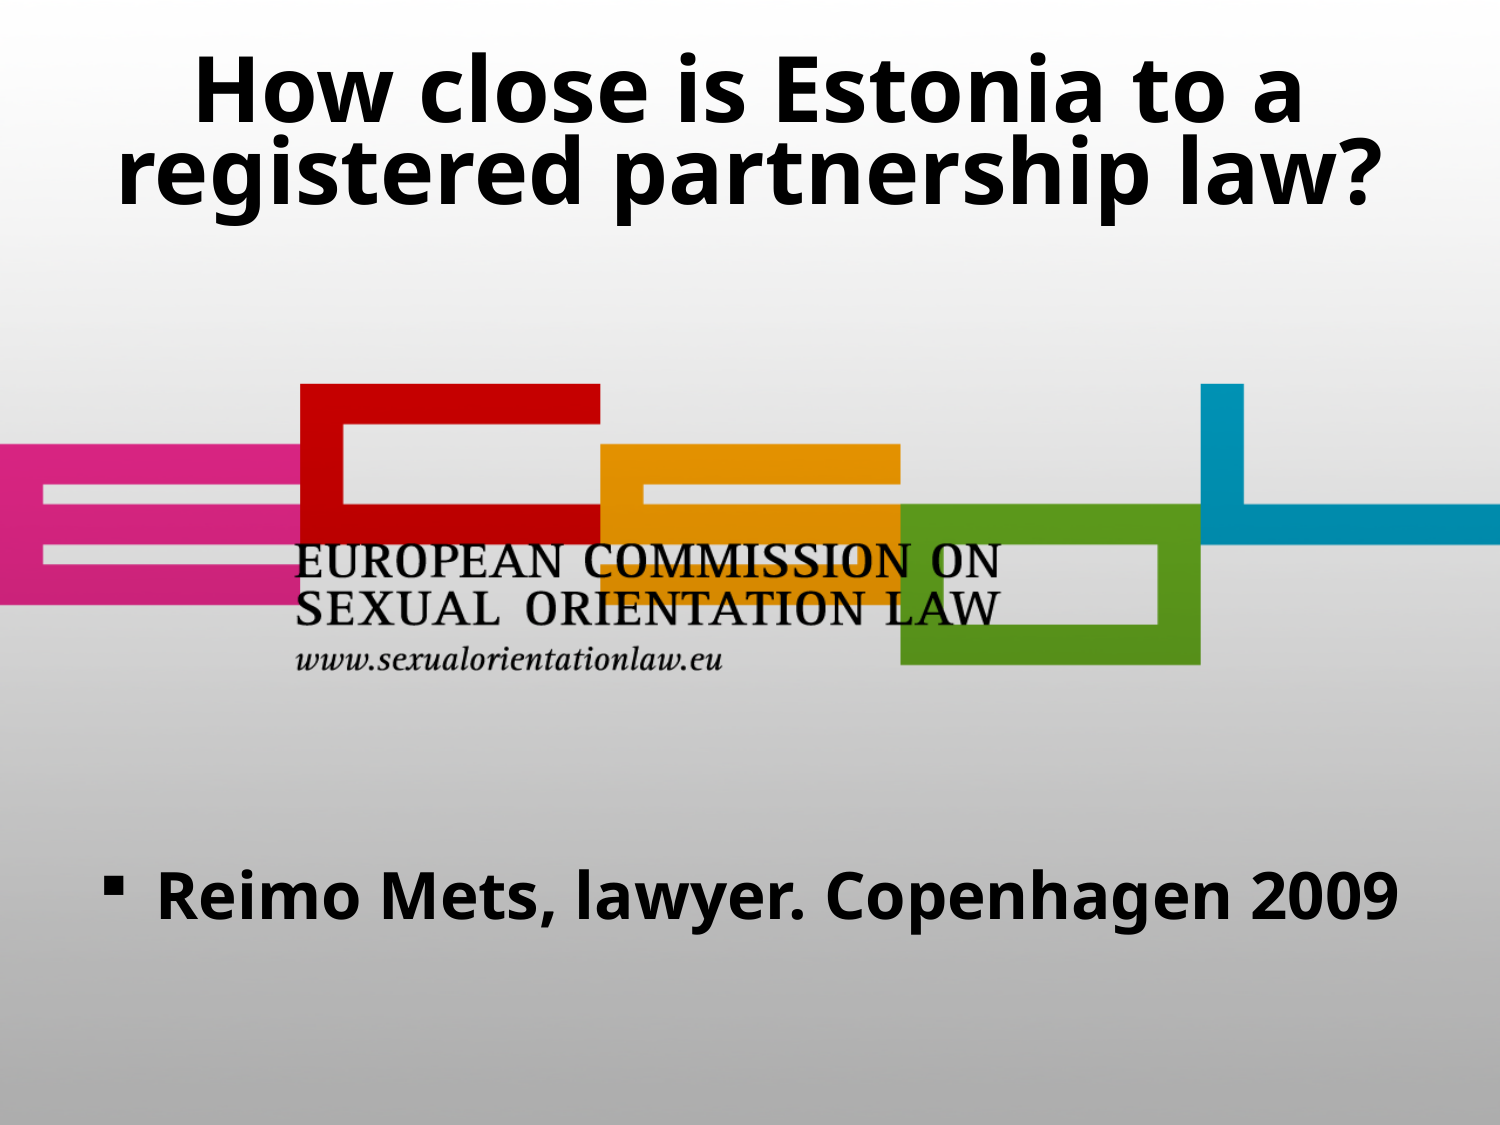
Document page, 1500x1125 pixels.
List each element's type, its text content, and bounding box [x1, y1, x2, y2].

list Reimo Mets, lawyer. Copenhagen 2009 [74, 262, 1426, 1006]
title How close is Estonia to a registered partnership law? [74, 44, 1426, 233]
picture [0, 0, 1500, 1125]
